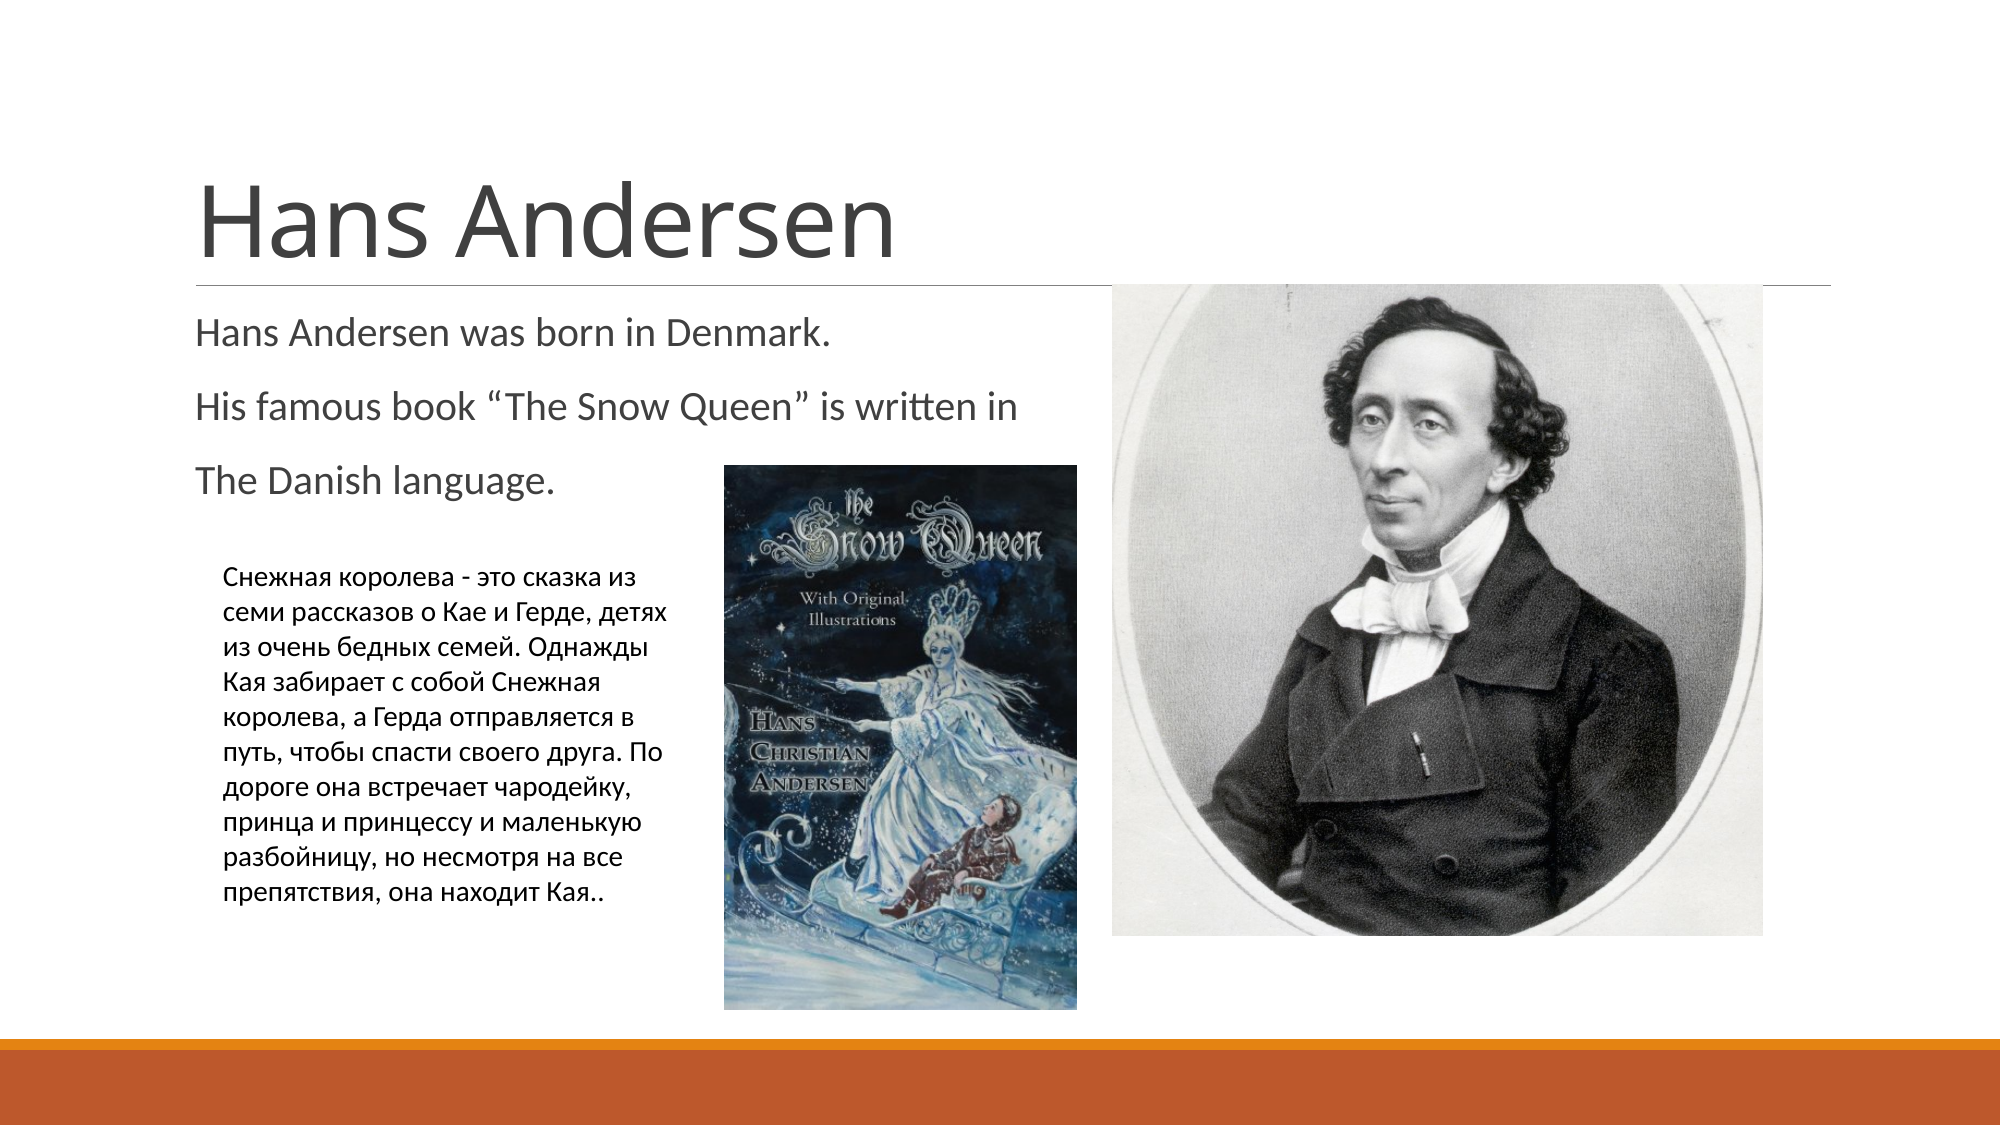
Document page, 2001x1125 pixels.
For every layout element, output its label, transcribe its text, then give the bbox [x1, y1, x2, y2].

title Hans Andersen [180, 47, 1830, 285]
list Hans Andersen was born in Denmark. His famous book “The Snow Queen” is written in The Danish language. [180, 302, 1830, 963]
picture [1111, 284, 1763, 936]
picture [723, 465, 1078, 1011]
text_box Снежная королева - это сказка из семи рассказов о Кае и Герде, детях из очень бедных семей. Однажды Кая забирает с собой Снежная королева, а Герда отправляется в путь, чтобы спасти своего друга. По дороге она встречает чародейку, принца и принцессу и маленькую разбойницу, но несмотря на все препятствия, она находит Кая.. [208, 549, 696, 915]
